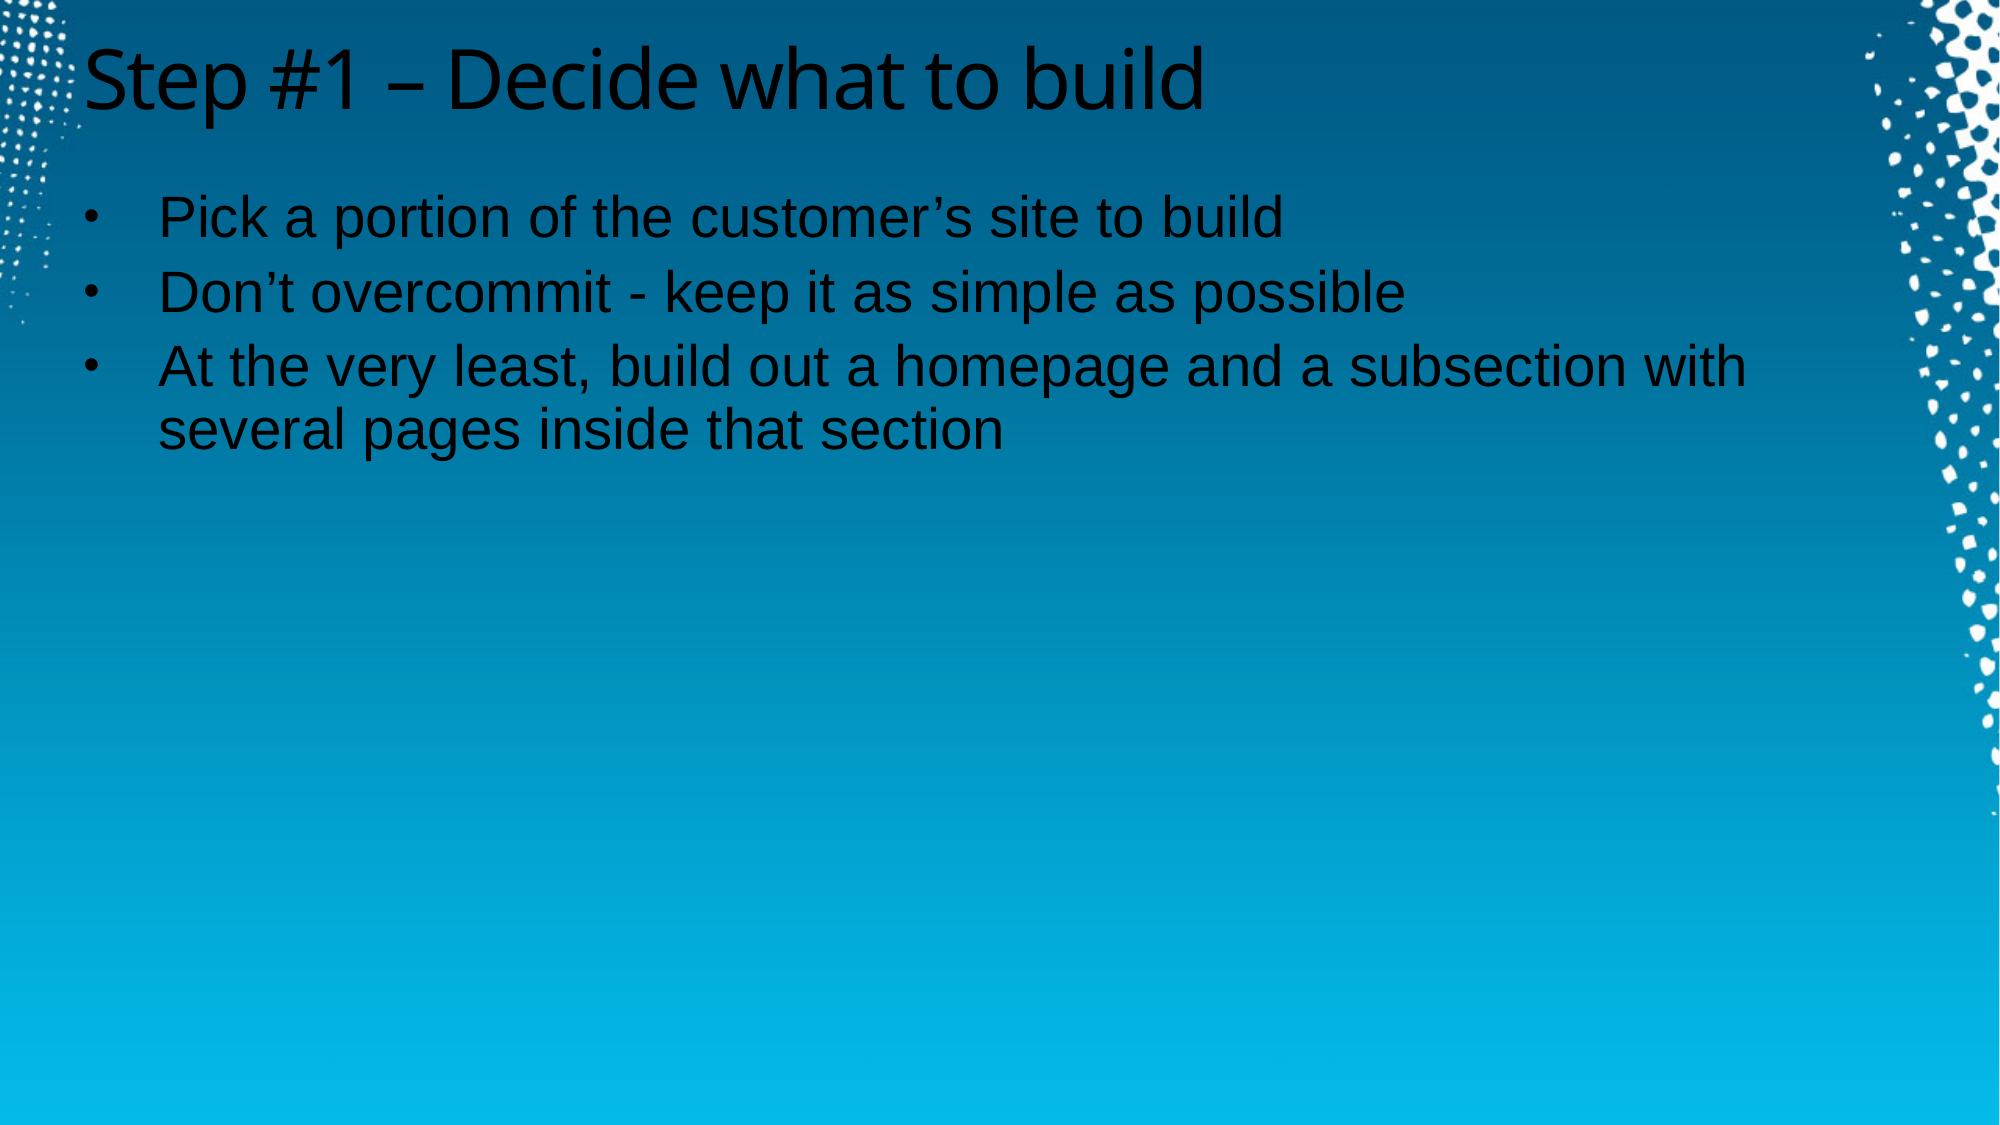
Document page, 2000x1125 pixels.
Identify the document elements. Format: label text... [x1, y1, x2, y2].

picture [1958, 445, 1968, 460]
picture [55, 62, 62, 69]
picture [1982, 714, 1993, 729]
picture [1963, 589, 1976, 607]
picture [1990, 492, 2000, 505]
picture [1994, 382, 2000, 391]
picture [33, 88, 42, 97]
picture [1889, 152, 1901, 166]
picture [18, 13, 26, 19]
picture [0, 40, 9, 45]
picture [1963, 535, 1977, 550]
picture [1995, 582, 2000, 595]
picture [3, 10, 11, 18]
picture [1929, 27, 1945, 45]
picture [1935, 431, 1946, 449]
picture [1981, 604, 2000, 620]
picture [1991, 637, 2000, 652]
picture [1973, 368, 1982, 380]
picture [1950, 359, 1960, 366]
picture [1942, 465, 1958, 483]
picture [26, 57, 34, 68]
picture [54, 76, 60, 83]
picture [1955, 246, 1965, 256]
picture [1988, 547, 2000, 561]
picture [34, 101, 43, 111]
picture [1979, 657, 1995, 676]
picture [33, 0, 42, 10]
picture [18, 0, 29, 6]
picture [1972, 570, 1986, 583]
picture [42, 31, 53, 39]
picture [1925, 87, 1941, 99]
picture [1988, 691, 2000, 709]
picture [16, 143, 21, 151]
picture [31, 131, 37, 138]
picture [0, 24, 9, 33]
picture [11, 55, 21, 64]
picture [41, 59, 48, 67]
picture [1953, 301, 1962, 312]
picture [1917, 308, 1929, 326]
picture [1984, 349, 1992, 357]
picture [1942, 269, 1953, 276]
picture [1926, 344, 1939, 358]
picture [58, 32, 66, 41]
picture [1941, 324, 1952, 332]
picture [16, 22, 23, 34]
picture [1991, 747, 2000, 765]
picture [1952, 502, 1967, 516]
picture [24, 72, 32, 79]
picture [1980, 460, 1987, 469]
picture [43, 42, 49, 53]
picture [1974, 683, 1985, 694]
title Step #1 – Decide what to build [83, 37, 1917, 138]
picture [6, 97, 12, 105]
picture [45, 16, 55, 24]
picture [1972, 312, 1985, 322]
picture [56, 47, 64, 55]
picture [1935, 177, 1945, 189]
picture [1919, 367, 1930, 378]
picture [1946, 155, 1961, 167]
picture [1920, 257, 1932, 264]
picture [1992, 438, 2000, 448]
picture [9, 84, 15, 91]
picture [17, 129, 23, 136]
picture [1983, 404, 1992, 414]
picture [1969, 625, 1985, 642]
picture [1970, 426, 1980, 436]
picture [1955, 557, 1965, 573]
picture [1978, 517, 1987, 527]
picture [1921, 0, 1934, 8]
picture [1963, 278, 1976, 291]
picture [1928, 399, 1939, 415]
picture [33, 116, 40, 124]
picture [29, 27, 38, 38]
picture [1917, 109, 1924, 119]
picture [38, 74, 47, 80]
picture [47, 0, 57, 10]
picture [10, 69, 17, 78]
list Pick a portion of the customer’s site to build Don’t overcommit - keep it as simple as possible At the very least, build out a homepage and a subsection with several pages inside that section [83, 187, 1917, 518]
picture [1938, 122, 1950, 133]
picture [1925, 141, 1935, 155]
picture [30, 14, 40, 23]
picture [1914, 164, 1923, 177]
picture [13, 41, 25, 49]
picture [1993, 321, 2000, 339]
picture [1932, 235, 1943, 241]
picture [1968, 481, 1978, 492]
picture [1945, 213, 1955, 220]
picture [1963, 335, 1972, 344]
picture [1946, 525, 1956, 533]
picture [0, 155, 5, 163]
picture [1935, 379, 1948, 391]
picture [1930, 291, 1941, 297]
picture [1935, 0, 2000, 306]
picture [28, 42, 36, 53]
picture [1957, 187, 1971, 200]
picture [1960, 392, 1970, 403]
picture [1948, 413, 1958, 424]
picture [1922, 200, 1934, 207]
